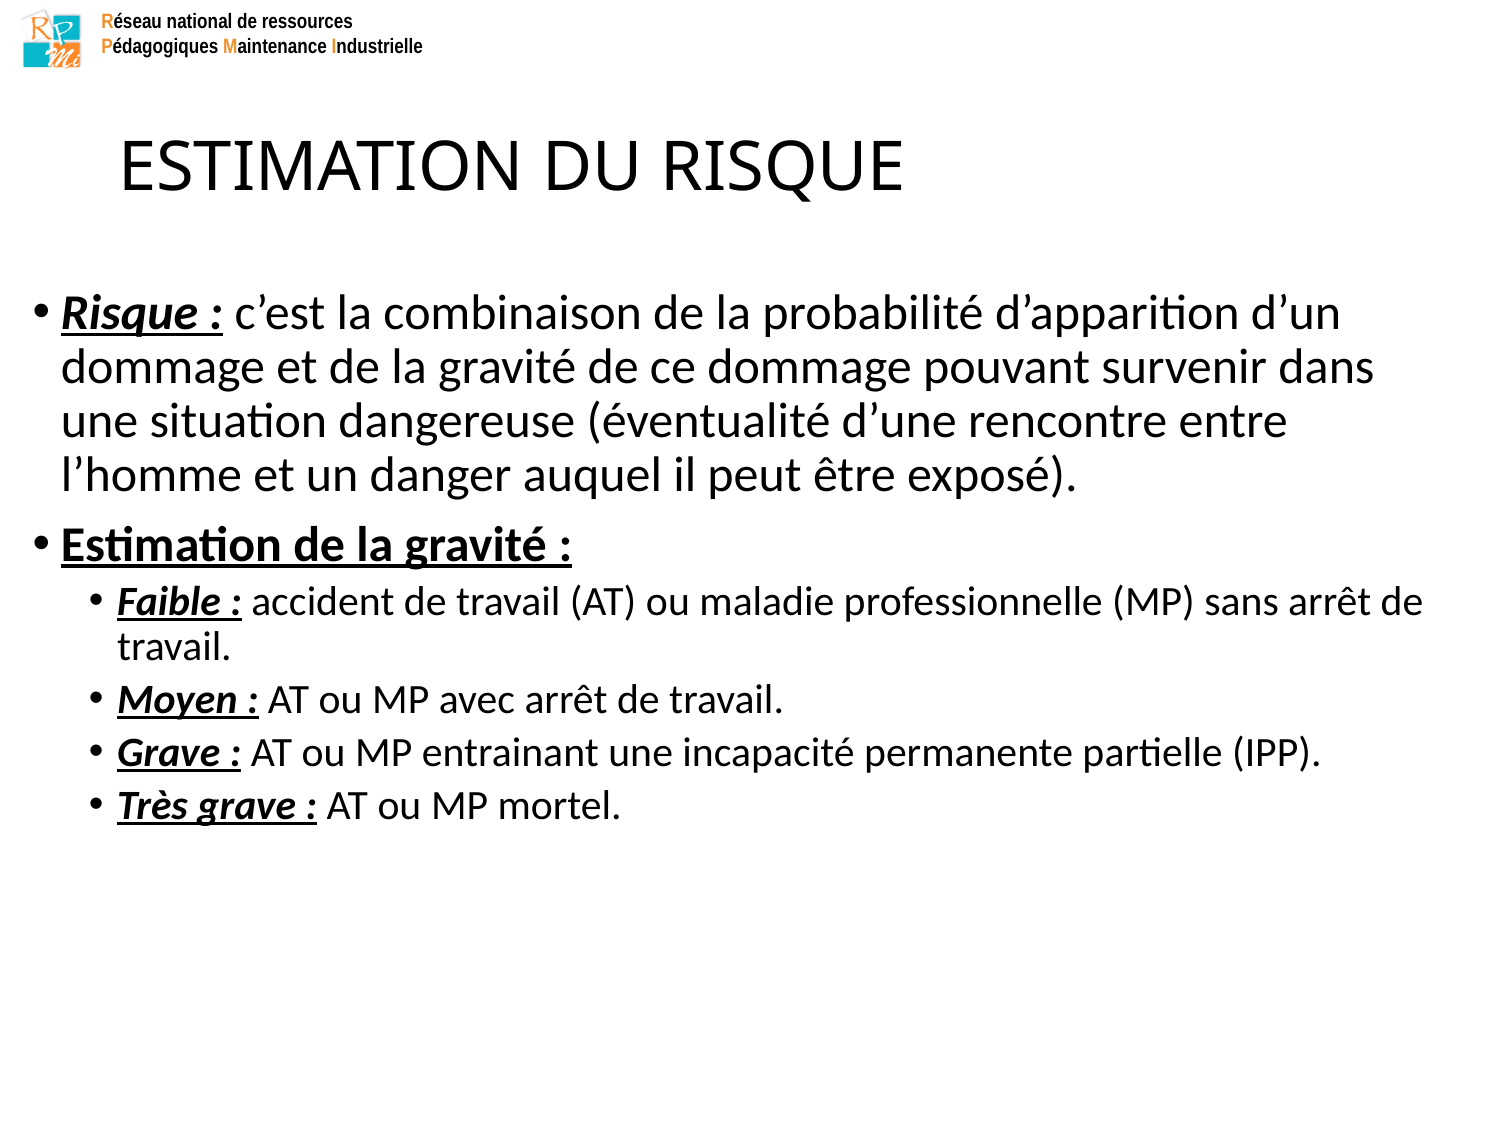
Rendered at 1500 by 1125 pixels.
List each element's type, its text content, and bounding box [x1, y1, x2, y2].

list Risque : c’est la combinaison de la probabilité d’apparition d’un dommage et de la gravité de ce dommage pouvant survenir dans une situation dangereuse (éventualité d’une rencontre entre l’homme et un danger auquel il peut être exposé). Estimation de la gravité : Faible : accident de travail (AT) ou maladie professionnelle (MP) sans arrêt de travail. Moyen : AT ou MP avec arrêt de travail. Grave : AT ou MP entrainant une incapacité permanente partielle (IPP). Très grave : AT ou MP mortel. [17, 278, 1471, 1106]
title ESTIMATION DU RISQUE [103, 59, 1397, 278]
picture [17, 7, 86, 72]
